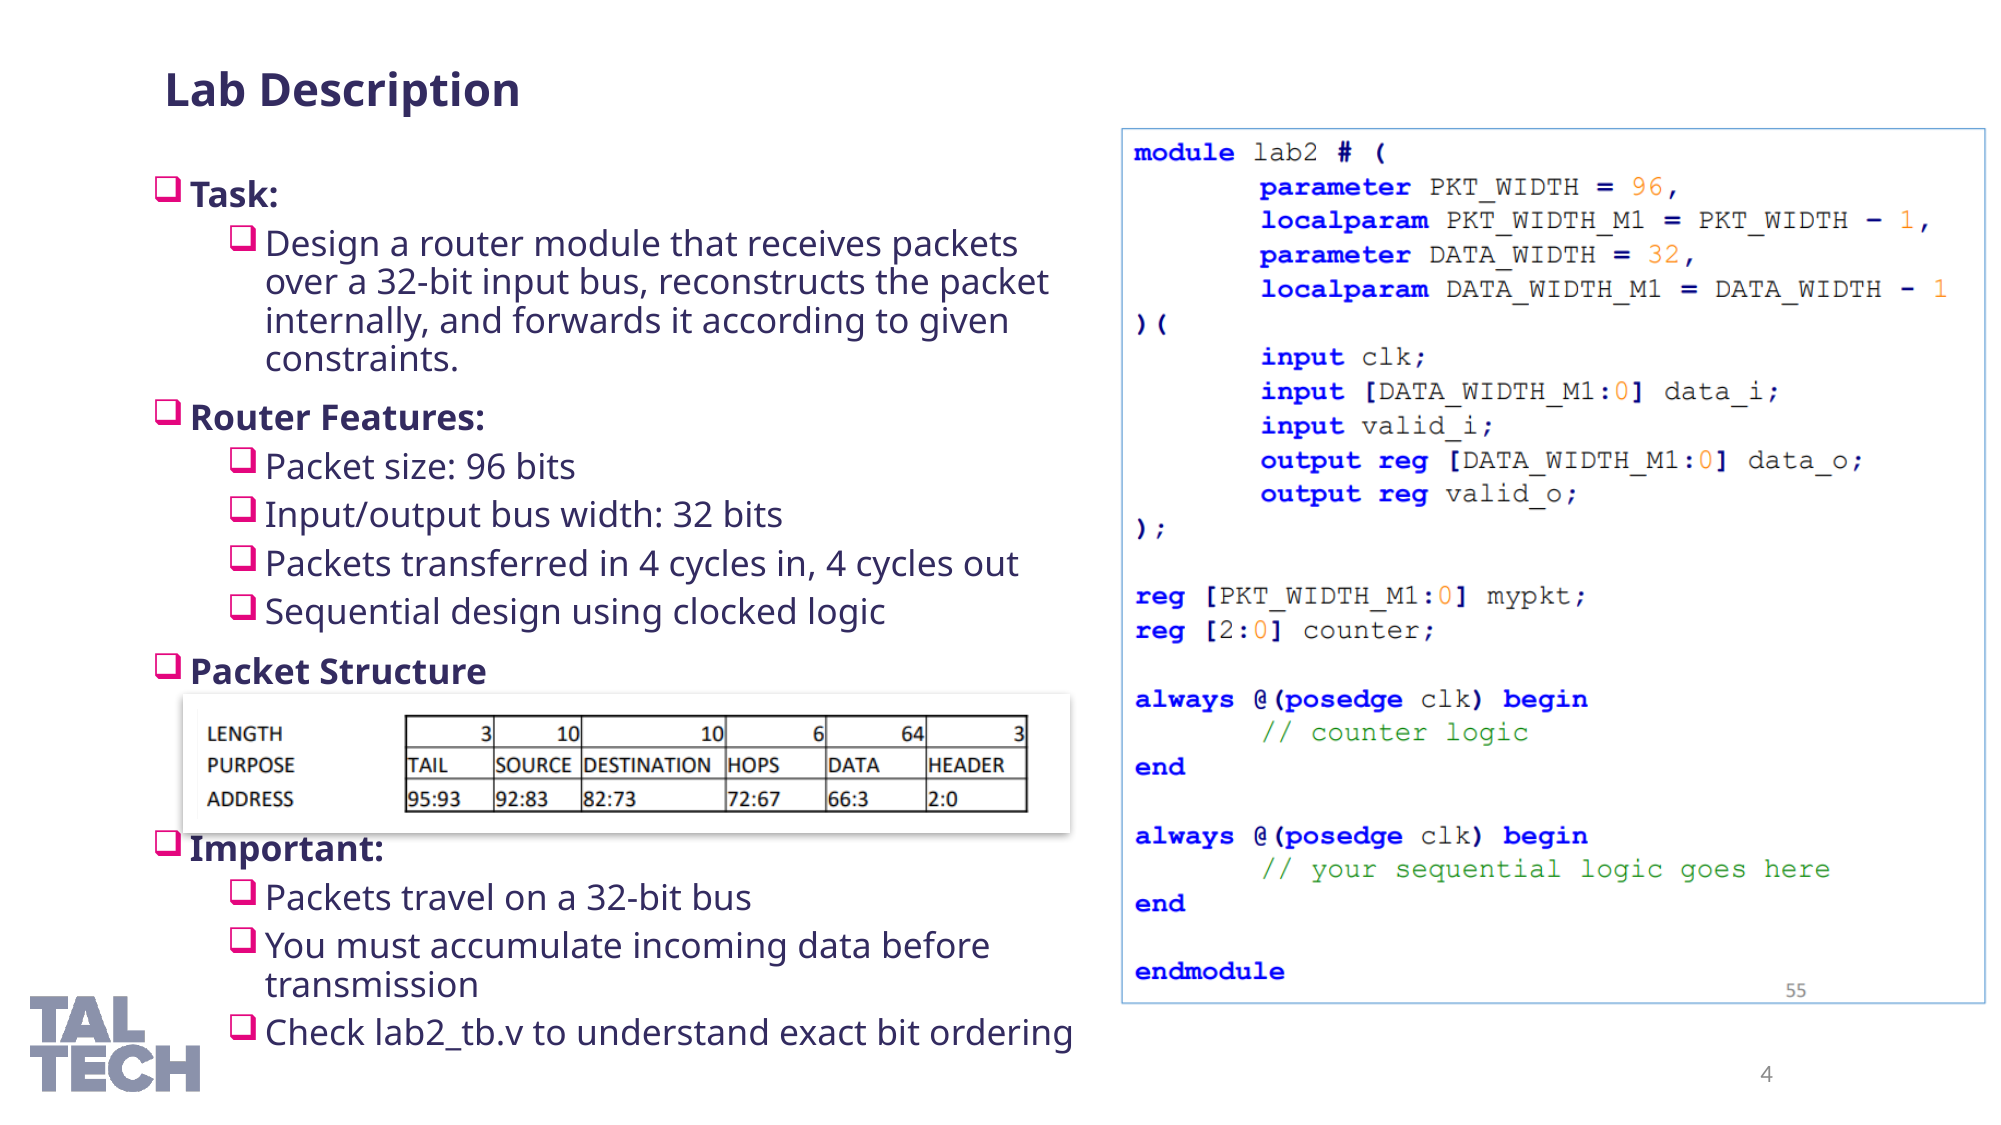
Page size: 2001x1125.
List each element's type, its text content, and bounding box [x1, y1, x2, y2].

slide_number 4 [1338, 1042, 1789, 1103]
title Lab Description [137, 59, 1863, 169]
picture [1114, 117, 1992, 1008]
picture [197, 708, 1055, 819]
list Task: Design a router module that receives packets over a 32-bit input bus, reconstructs the packet internally, and forwards it according to given constraints. Router Features: Packet size: 96 bits Input/output bus width: 32 bits Packets transferred in 4 cycles in, 4 cycles out Sequential design using clocked logic Packet Structure Important: Packets travel on a 32-bit bus You must accumulate incoming data before transmission Check lab2_tb.v to understand exact bit ordering [137, 169, 1115, 1014]
picture [25, 990, 204, 1097]
